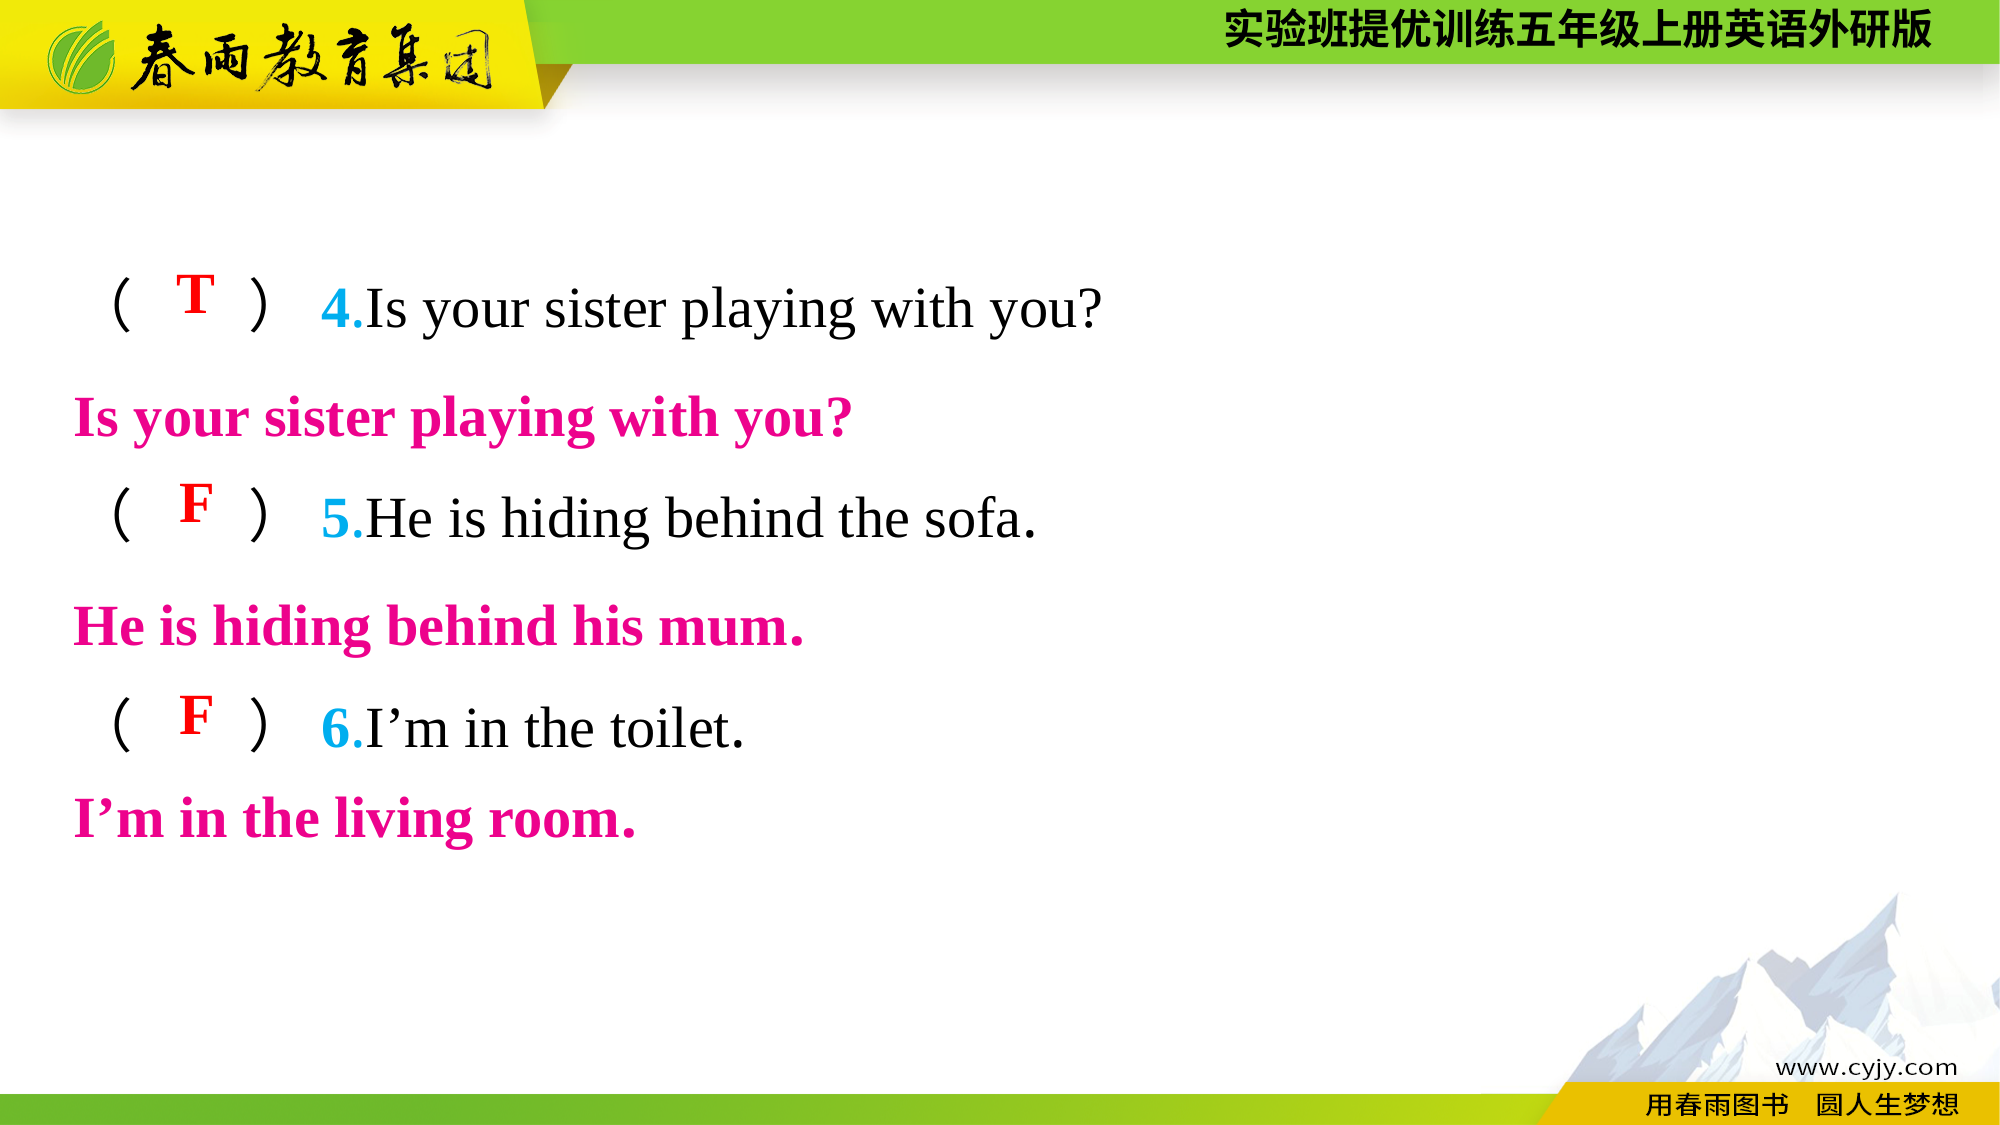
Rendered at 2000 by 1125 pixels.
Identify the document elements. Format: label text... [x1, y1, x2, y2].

text_box I’m in the living room. [59, 736, 1944, 857]
list （ ）4.Is your sister playing with you? （ ）5.He is hiding behind the sofa. （ ）6.I’m in the toilet. [59, 455, 1944, 545]
picture [0, 0, 2000, 1125]
text_box F [164, 668, 231, 754]
text_box He is hiding behind his mum. [59, 545, 1944, 665]
text_box F [164, 456, 231, 541]
list （ ）4.Is your sister playing with you? （ ）5.He is hiding behind the sofa. （ ）6.I’m in the toilet. [59, 665, 1944, 736]
list （ ）4.Is your sister playing with you? （ ）5.He is hiding behind the sofa. （ ）6.I’m in the toilet. [59, 227, 1944, 335]
text_box Is your sister playing with you? [59, 335, 1944, 455]
text_box T [161, 248, 231, 333]
